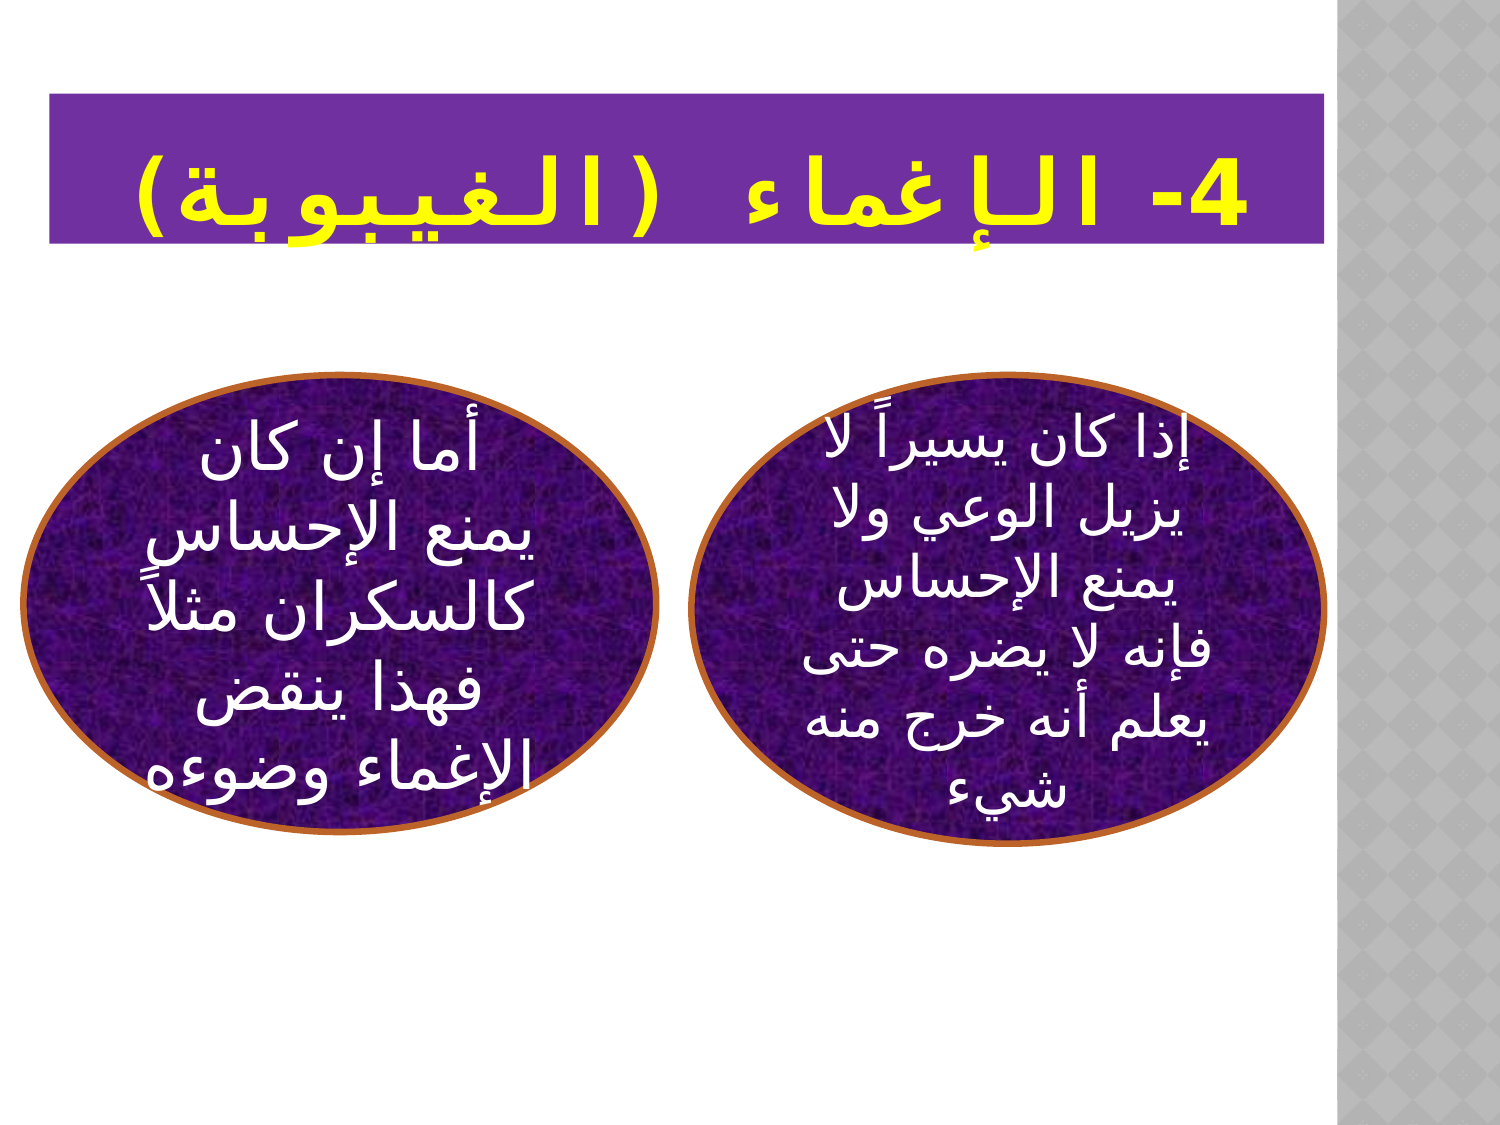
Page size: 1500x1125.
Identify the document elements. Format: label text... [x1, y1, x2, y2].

text_box إذا كان يسيراً لا يزيل الوعي ولا يمنع الإحساس فإنه لا يضره حتى يعلم أنه خرج منه شيء [688, 371, 1328, 847]
text_box أما إن كان يمنع الإحساس كالسكران مثلاً فهذا ينقض الإغماء وضوءه [20, 371, 660, 836]
title 4- الإغماء (الغيبوبة) [49, 93, 1325, 244]
